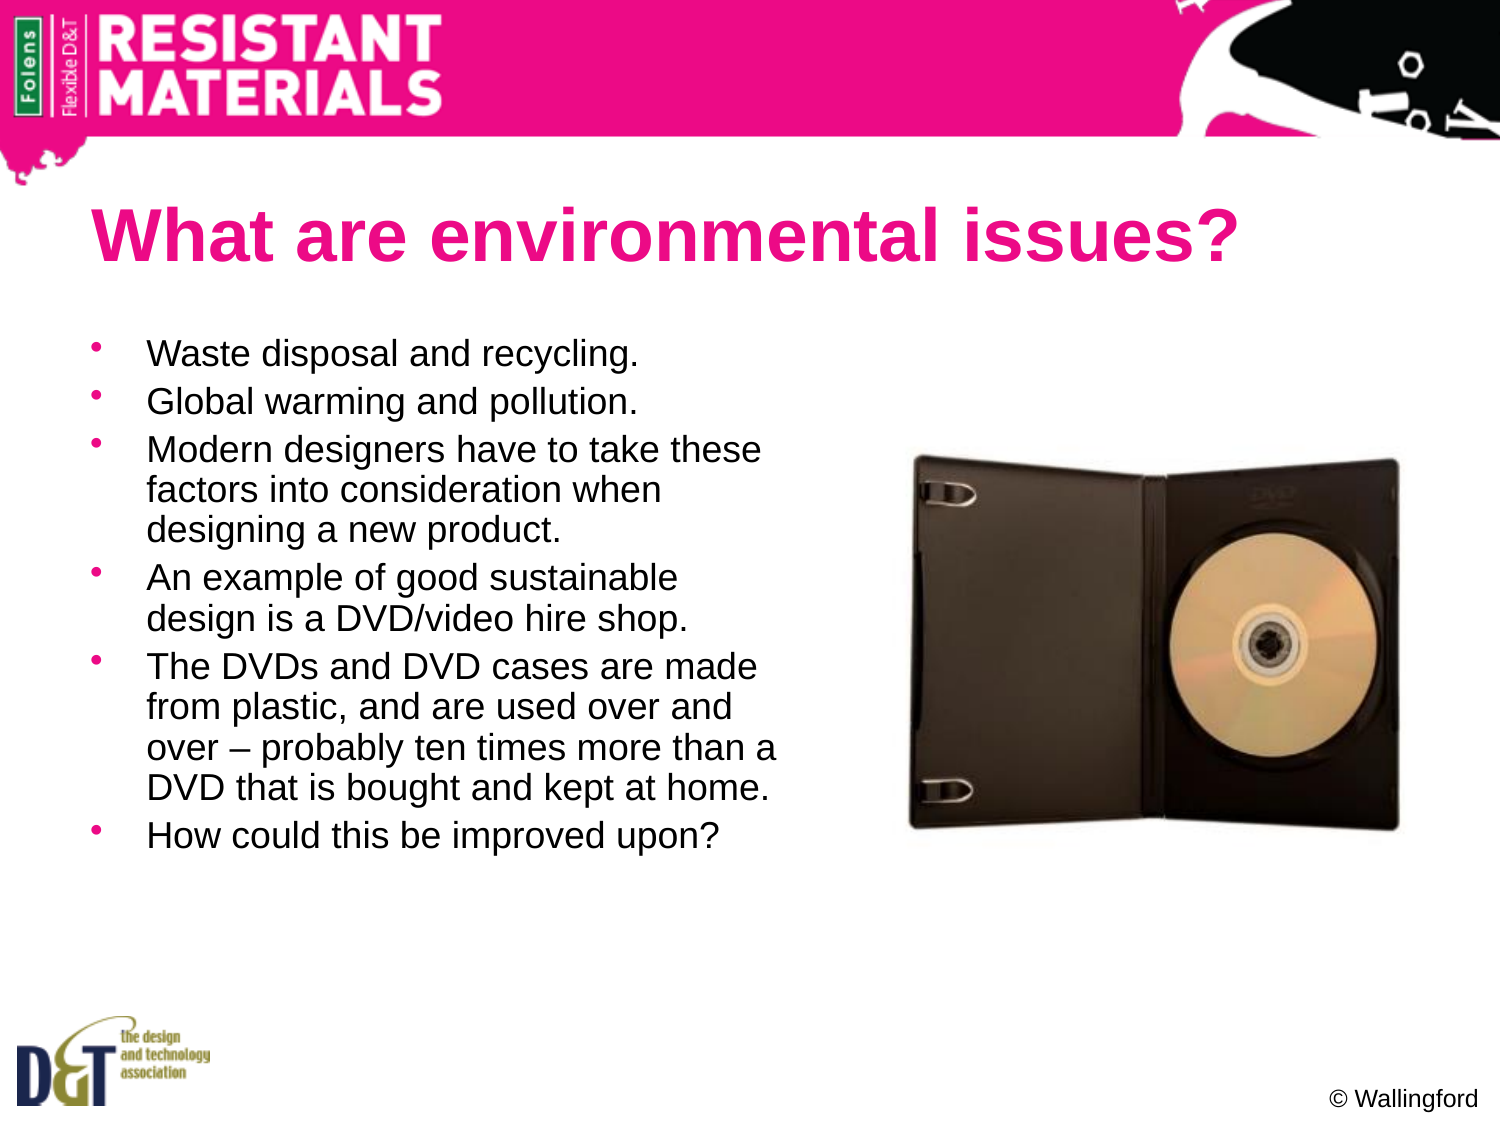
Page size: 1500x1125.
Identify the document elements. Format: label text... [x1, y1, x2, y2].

list Waste disposal and recycling. Global warming and pollution. Modern designers have to take these factors into consideration when designing a new product. An example of good sustainable design is a DVD/video hire shop. The DVDs and DVD cases are made from plastic, and are used over and over – probably ten times more than a DVD that is bought and kept at home. How could this be improved upon? [75, 326, 798, 976]
text_box © Wallingford [1257, 1074, 1495, 1125]
title What are environmental issues? [76, 160, 1427, 301]
picture [0, 0, 1500, 1125]
